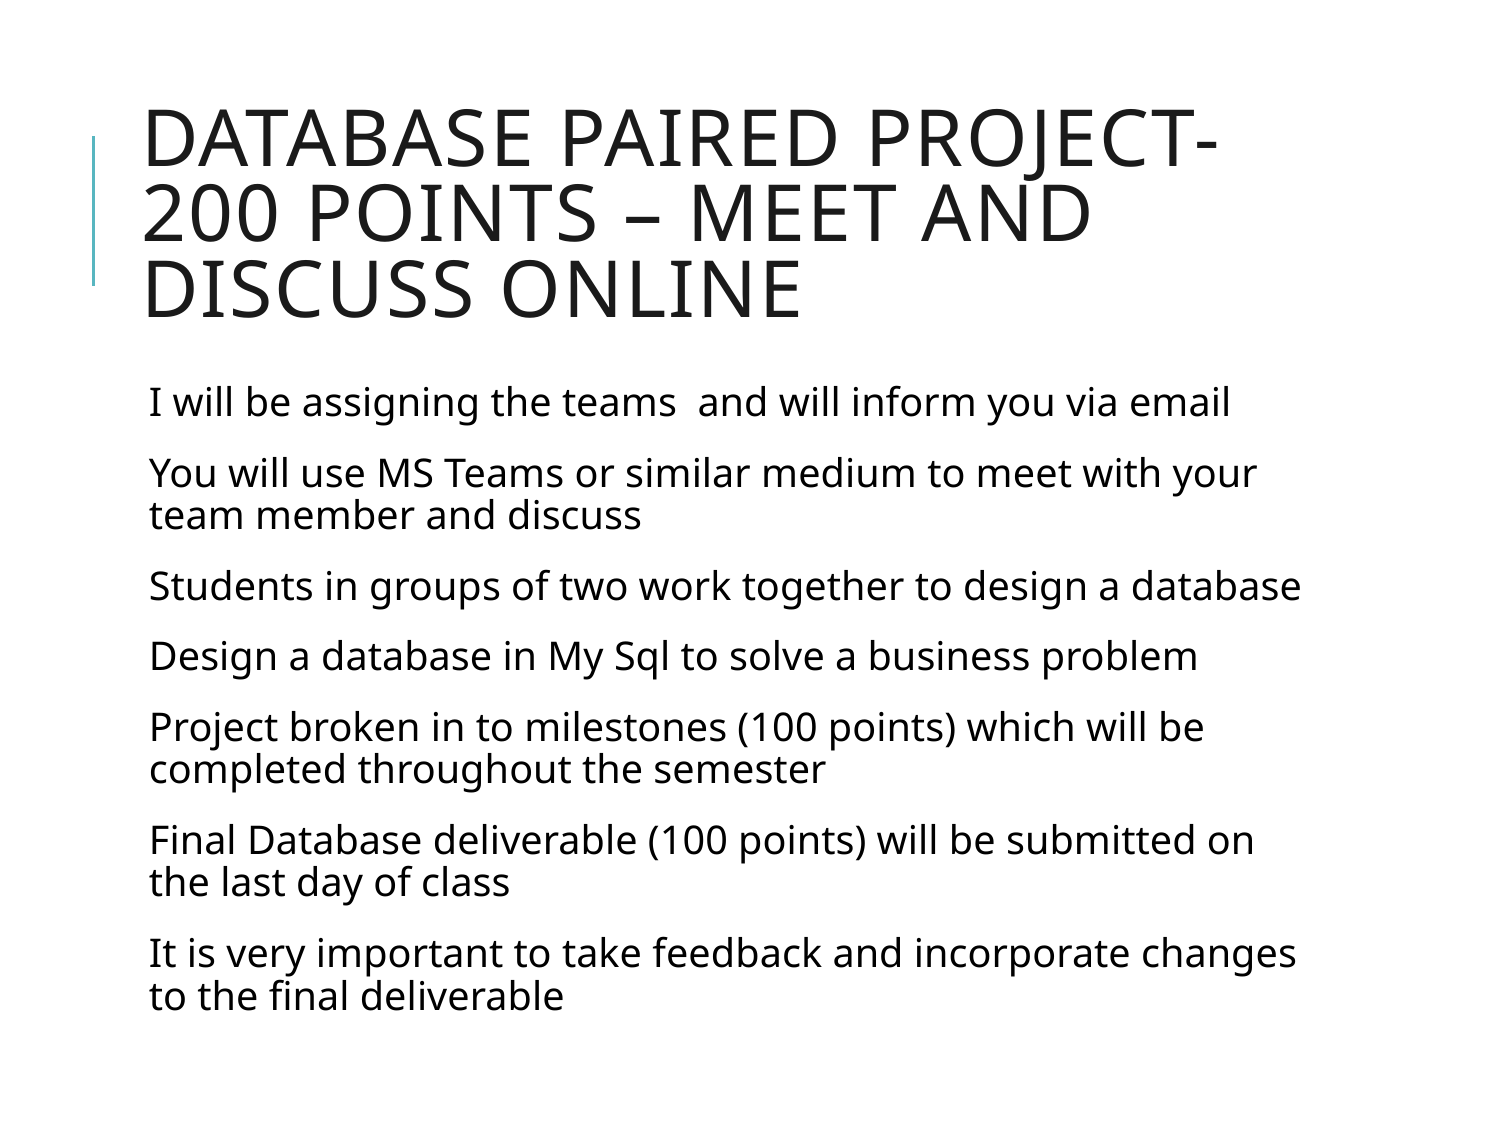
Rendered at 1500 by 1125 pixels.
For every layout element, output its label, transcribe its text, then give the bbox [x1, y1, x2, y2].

title Database Paired Project- 200 points – Meet and discuss online [126, 96, 1322, 342]
list I will be assigning the teams and will inform you via email You will use MS Teams or similar medium to meet with your team member and discuss Students in groups of two work together to design a database Design a database in My Sql to solve a business problem Project broken in to milestones (100 points) which will be completed throughout the semester Final Database deliverable (100 points) will be submitted on the last day of class It is very important to take feedback and incorporate changes to the final deliverable [126, 375, 1322, 1035]
